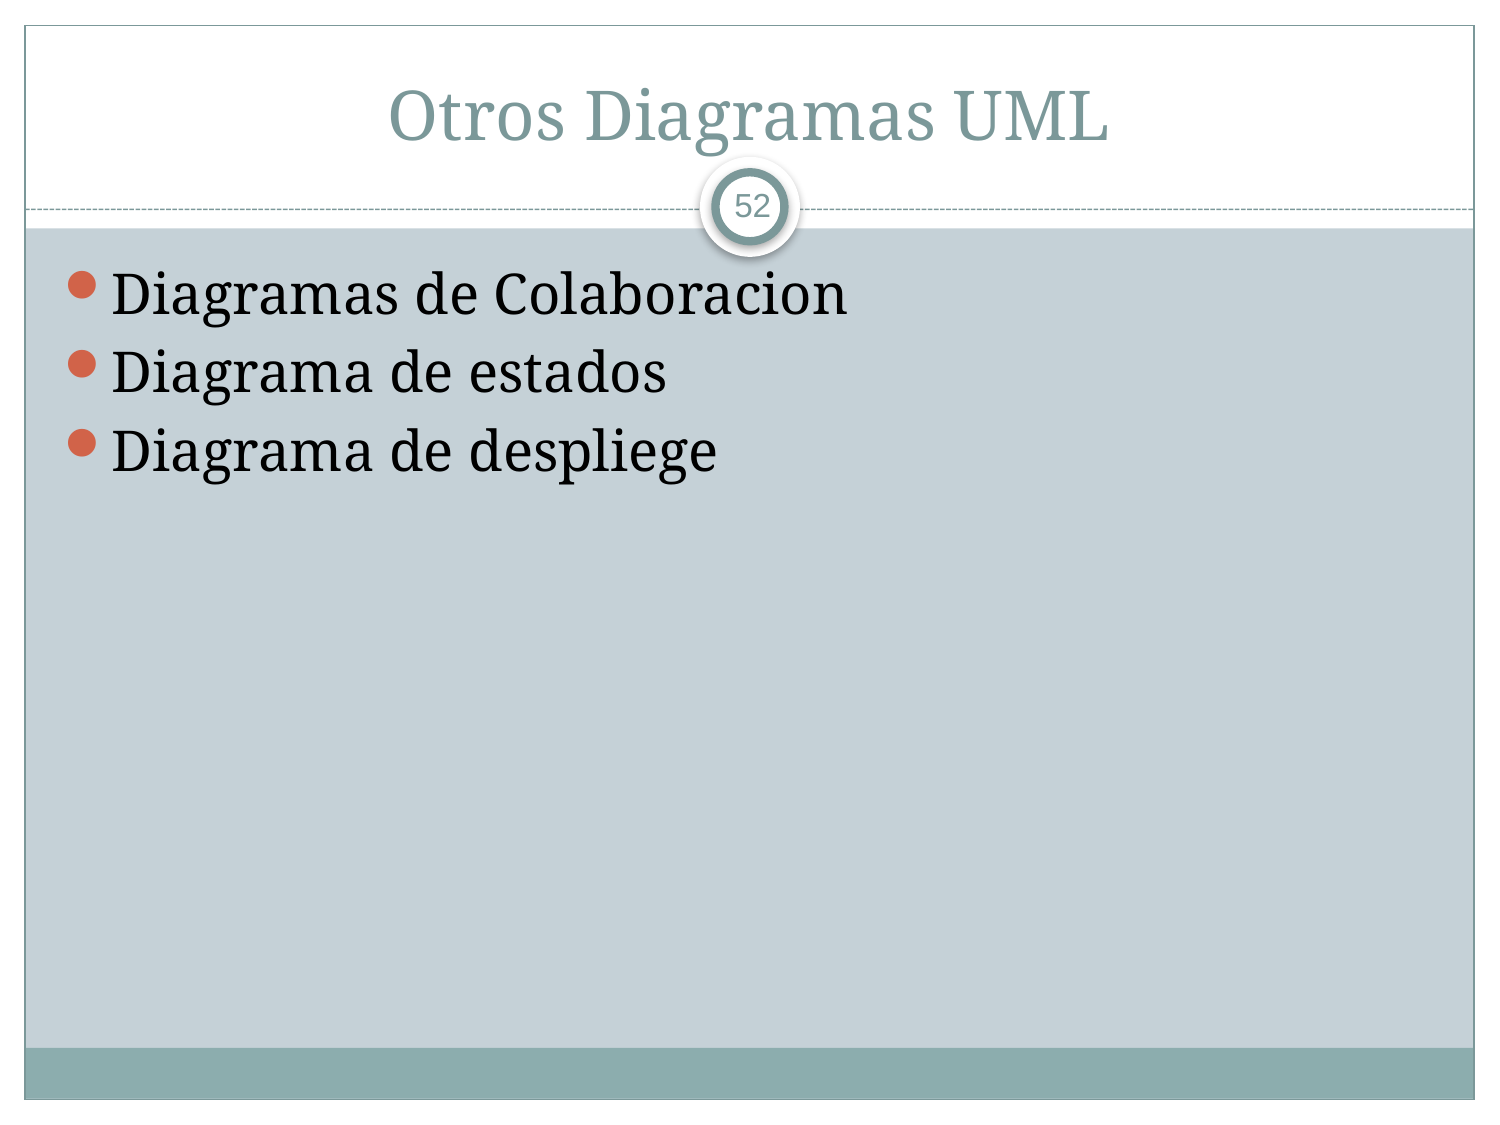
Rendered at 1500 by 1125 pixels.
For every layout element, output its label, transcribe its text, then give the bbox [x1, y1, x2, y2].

slide_number 52 [715, 168, 791, 241]
list Diagramas de Colaboracion Diagrama de estados Diagrama de despliege [49, 250, 1445, 1001]
title Otros Diagramas UML [49, 37, 1450, 162]
